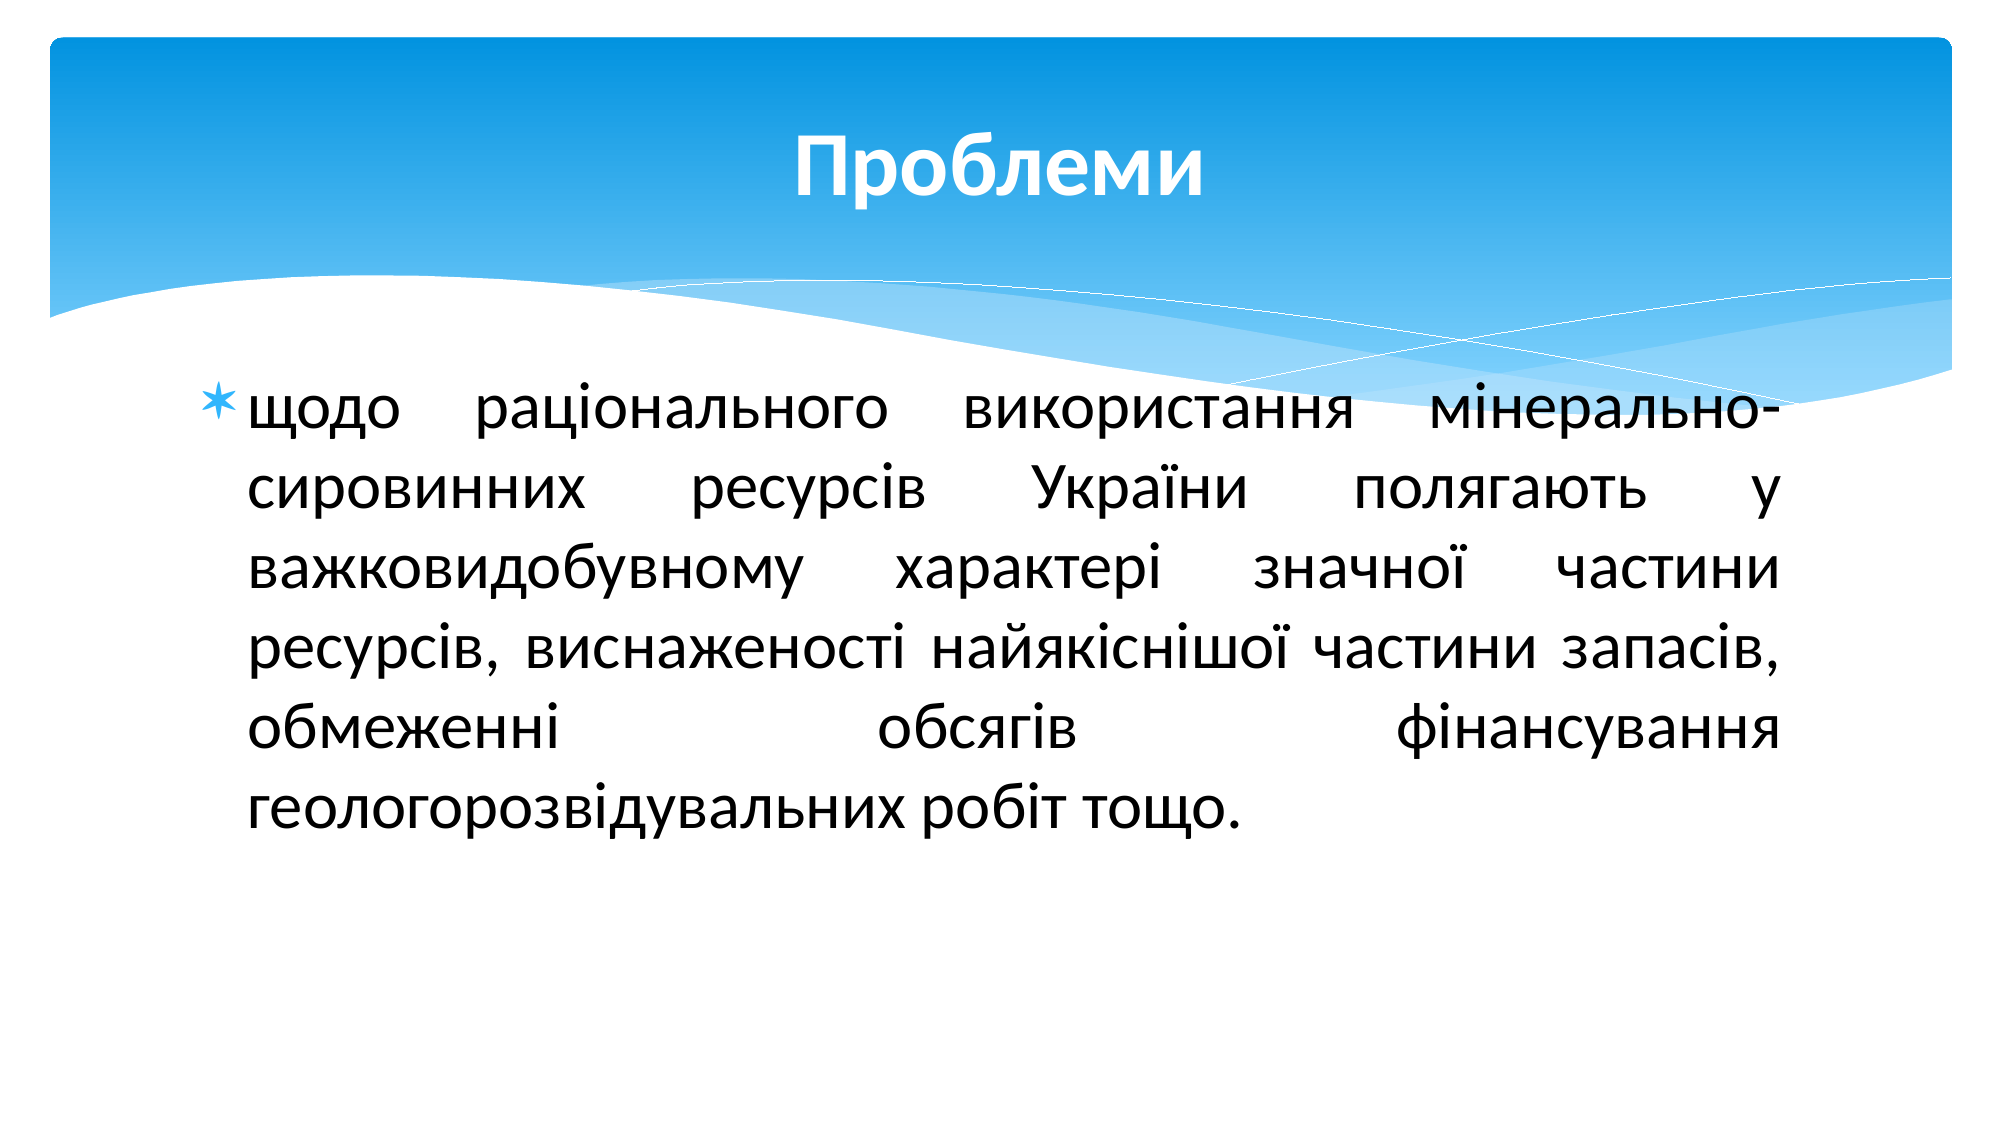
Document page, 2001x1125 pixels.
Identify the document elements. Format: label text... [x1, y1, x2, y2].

list щодо раціонального використання мінерально-сировинних ресурсів України полягають у важковидобувному характері значної частини ресурсів, виснаженості найякіснішої частини запасів, обмеженні обсягів фінансування геологорозвідувальних робіт тощо. [187, 354, 1798, 921]
title Проблеми [99, 55, 1900, 261]
